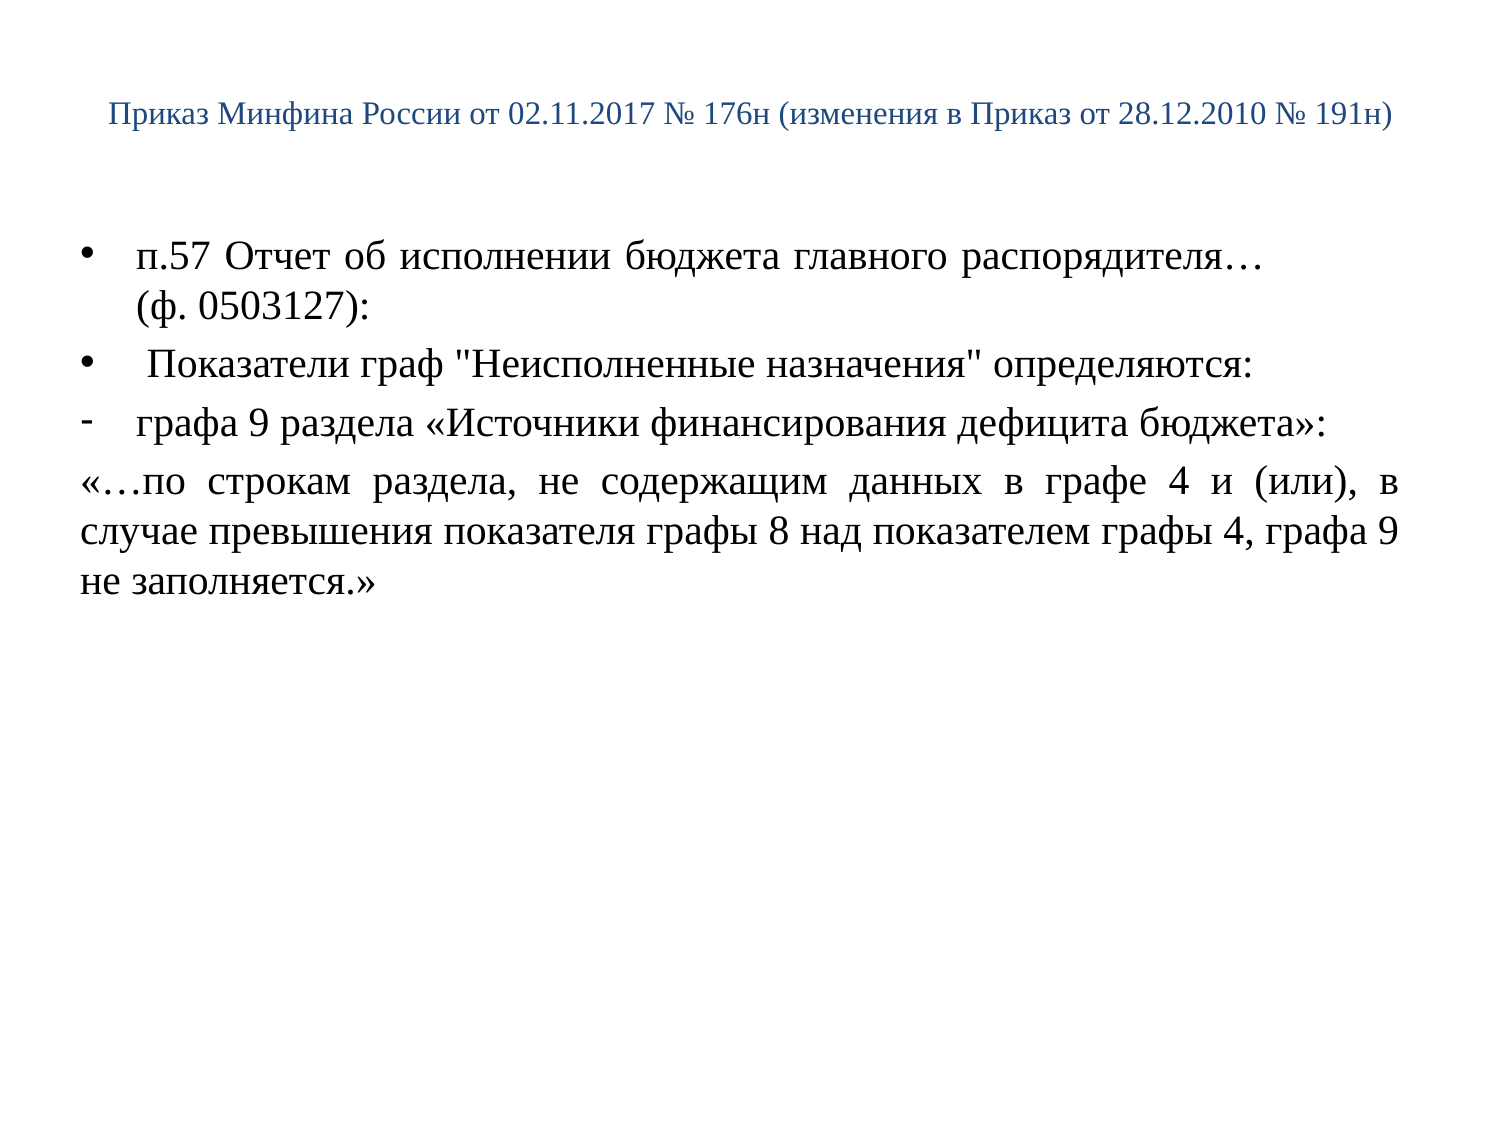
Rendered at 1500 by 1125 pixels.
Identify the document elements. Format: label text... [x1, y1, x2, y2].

title Приказ Минфина России от 02.11.2017 № 176н (изменения в Приказ от 28.12.2010 № 191н) [76, 66, 1427, 197]
list п.57 Отчет об исполнении бюджета главного распорядителя… (ф. 0503127): Показатели граф "Неисполненные назначения" определяются: графа 9 раздела «Источники финансирования дефицита бюджета»: «…по строкам раздела, не содержащим данных в графе 4 и (или), в случае превышения показателя графы 8 над показателем графы 4, графа 9 не заполняется.» [64, 219, 1415, 1059]
